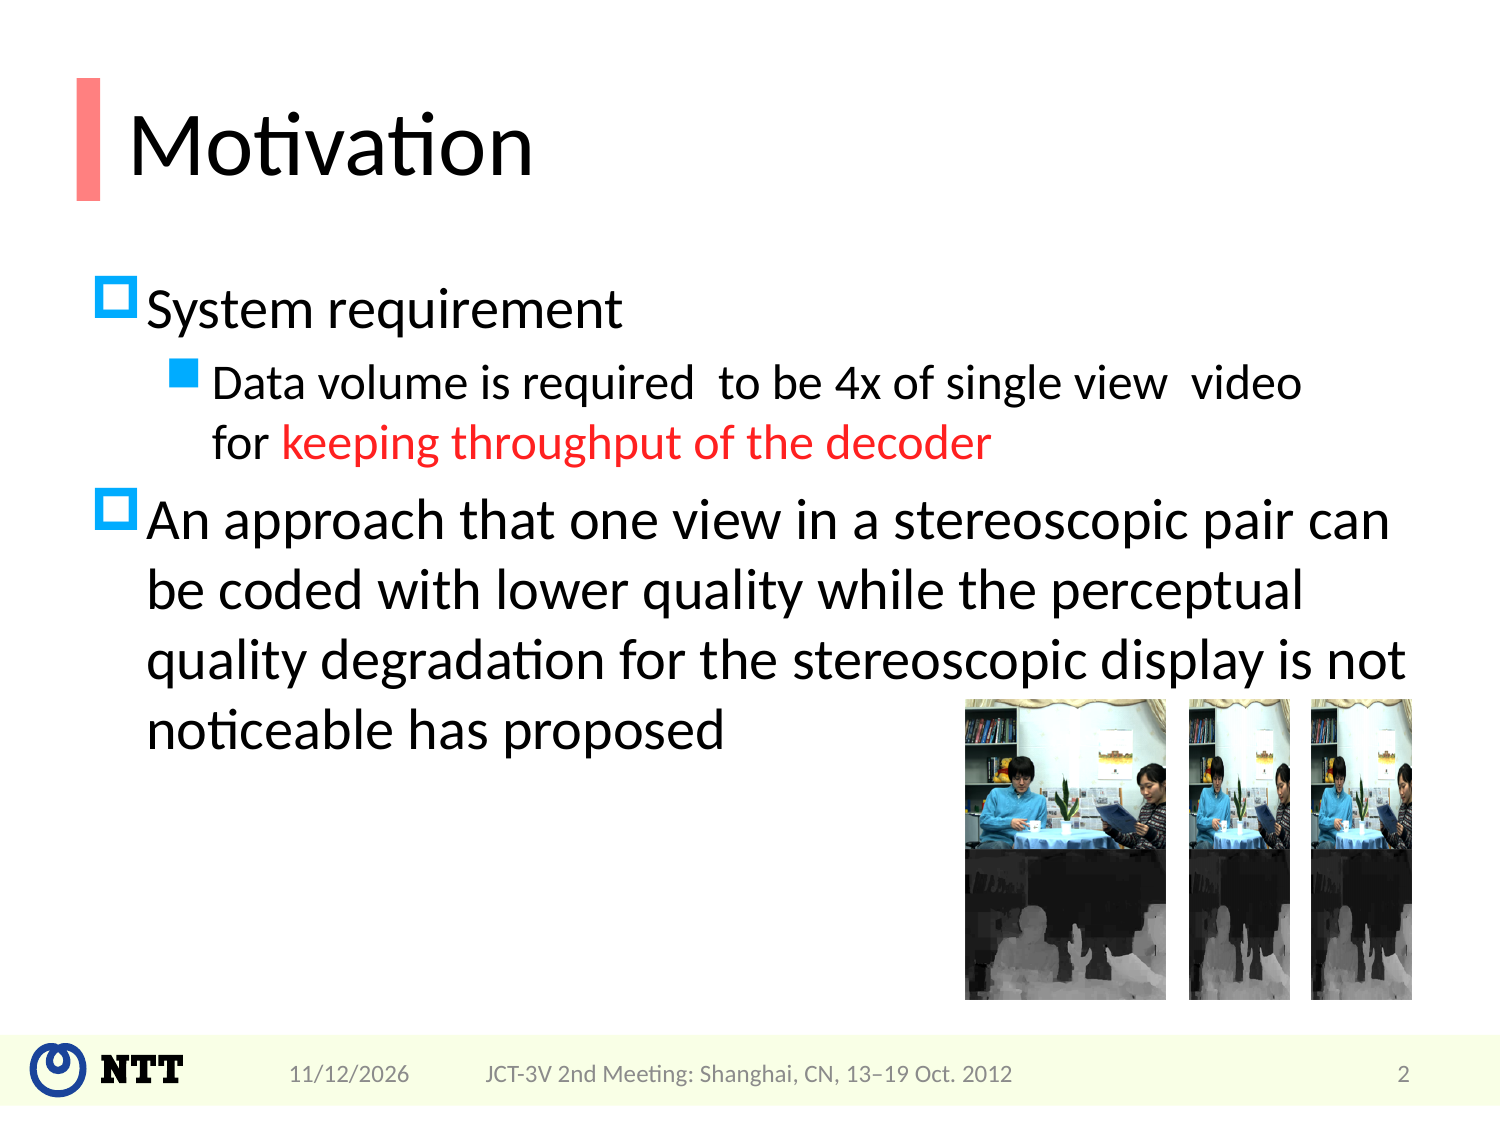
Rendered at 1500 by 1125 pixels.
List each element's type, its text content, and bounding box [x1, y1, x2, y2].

footer JCT-3V 2nd Meeting: Shanghai, CN, 13–19 Oct. 2012 [454, 1042, 1046, 1103]
slide_number 2 [1074, 1042, 1425, 1103]
list System requirement Data volume is required to be 4x of single view video for keeping throughput of the decoder An approach that one view in a stereoscopic pair can be coded with lower quality while the perceptual quality degradation for the stereoscopic display is not noticeable has proposed [75, 262, 1425, 1005]
picture [1311, 699, 1412, 1000]
picture [965, 699, 1166, 1000]
picture [1189, 699, 1291, 1000]
title Motivation [112, 45, 1425, 233]
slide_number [75, 1042, 425, 1103]
